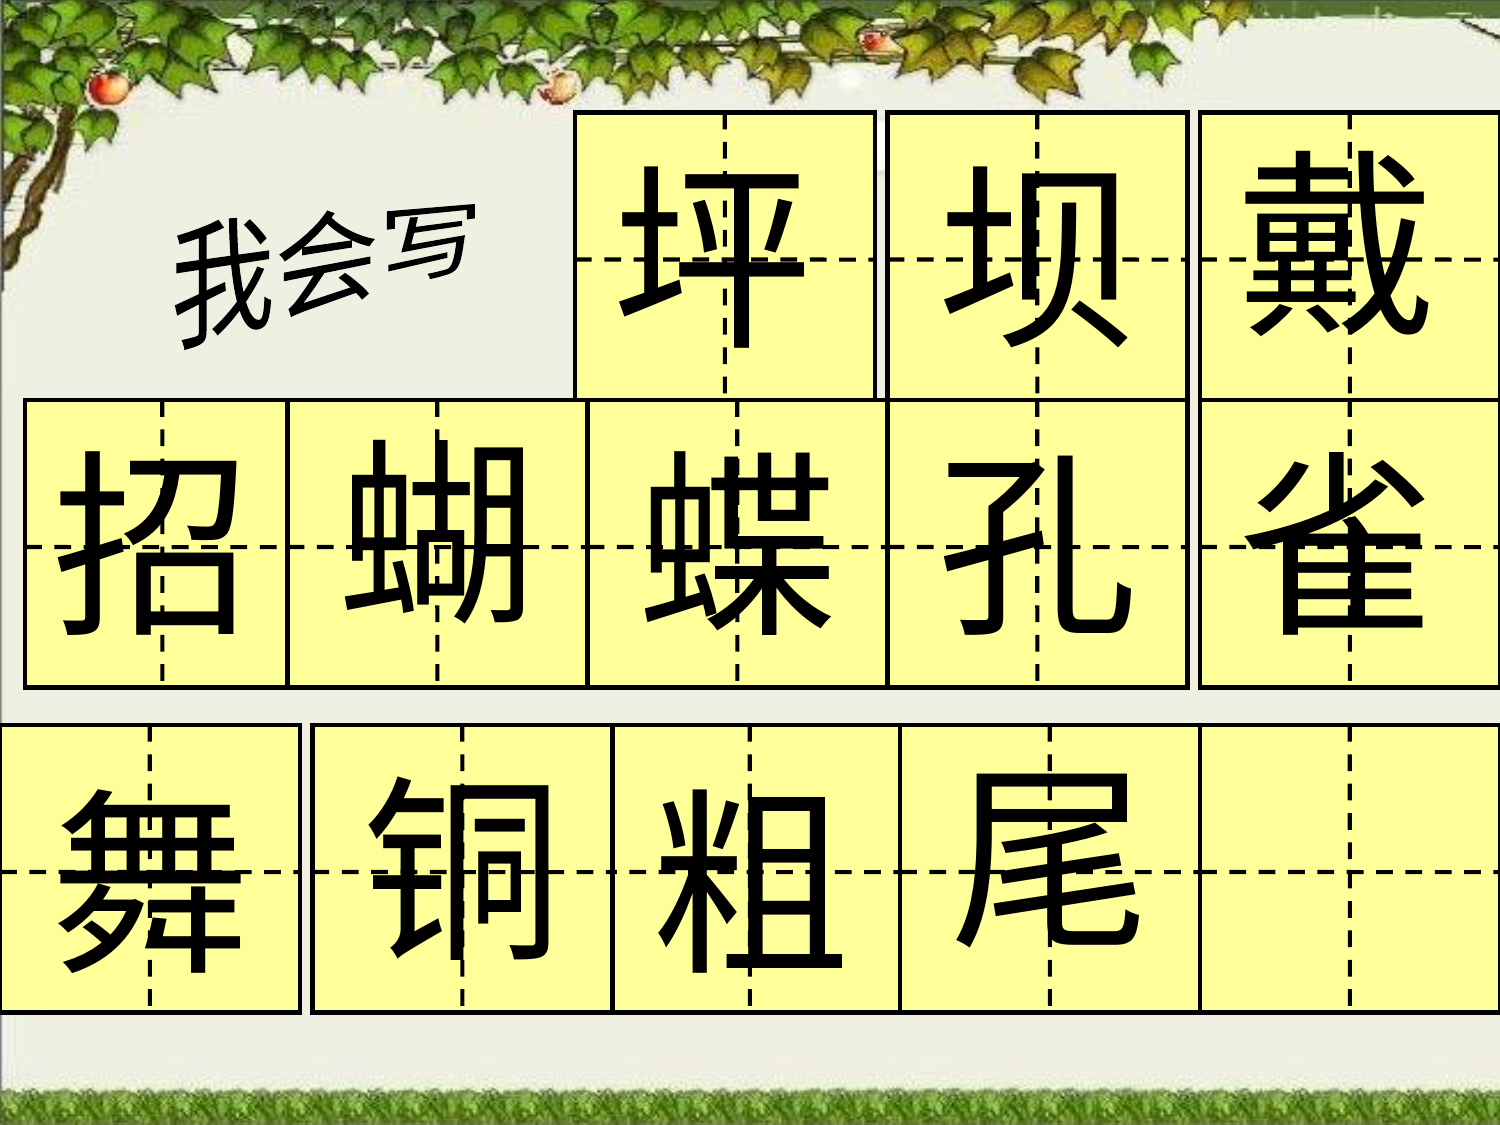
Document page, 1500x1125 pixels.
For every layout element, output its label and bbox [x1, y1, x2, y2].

text_box [613, 724, 901, 1013]
text_box [24, 399, 286, 688]
text_box [1199, 399, 1500, 688]
picture [0, 0, 1500, 1125]
text_box [1199, 724, 1500, 1013]
text_box [887, 399, 1188, 688]
text_box [0, 724, 301, 1013]
text_box [1199, 112, 1500, 399]
text_box [588, 399, 882, 688]
text_box [312, 724, 613, 1013]
text_box [287, 399, 588, 688]
text_box [887, 112, 1188, 399]
text_box [574, 112, 876, 398]
text_box [901, 724, 1198, 1013]
